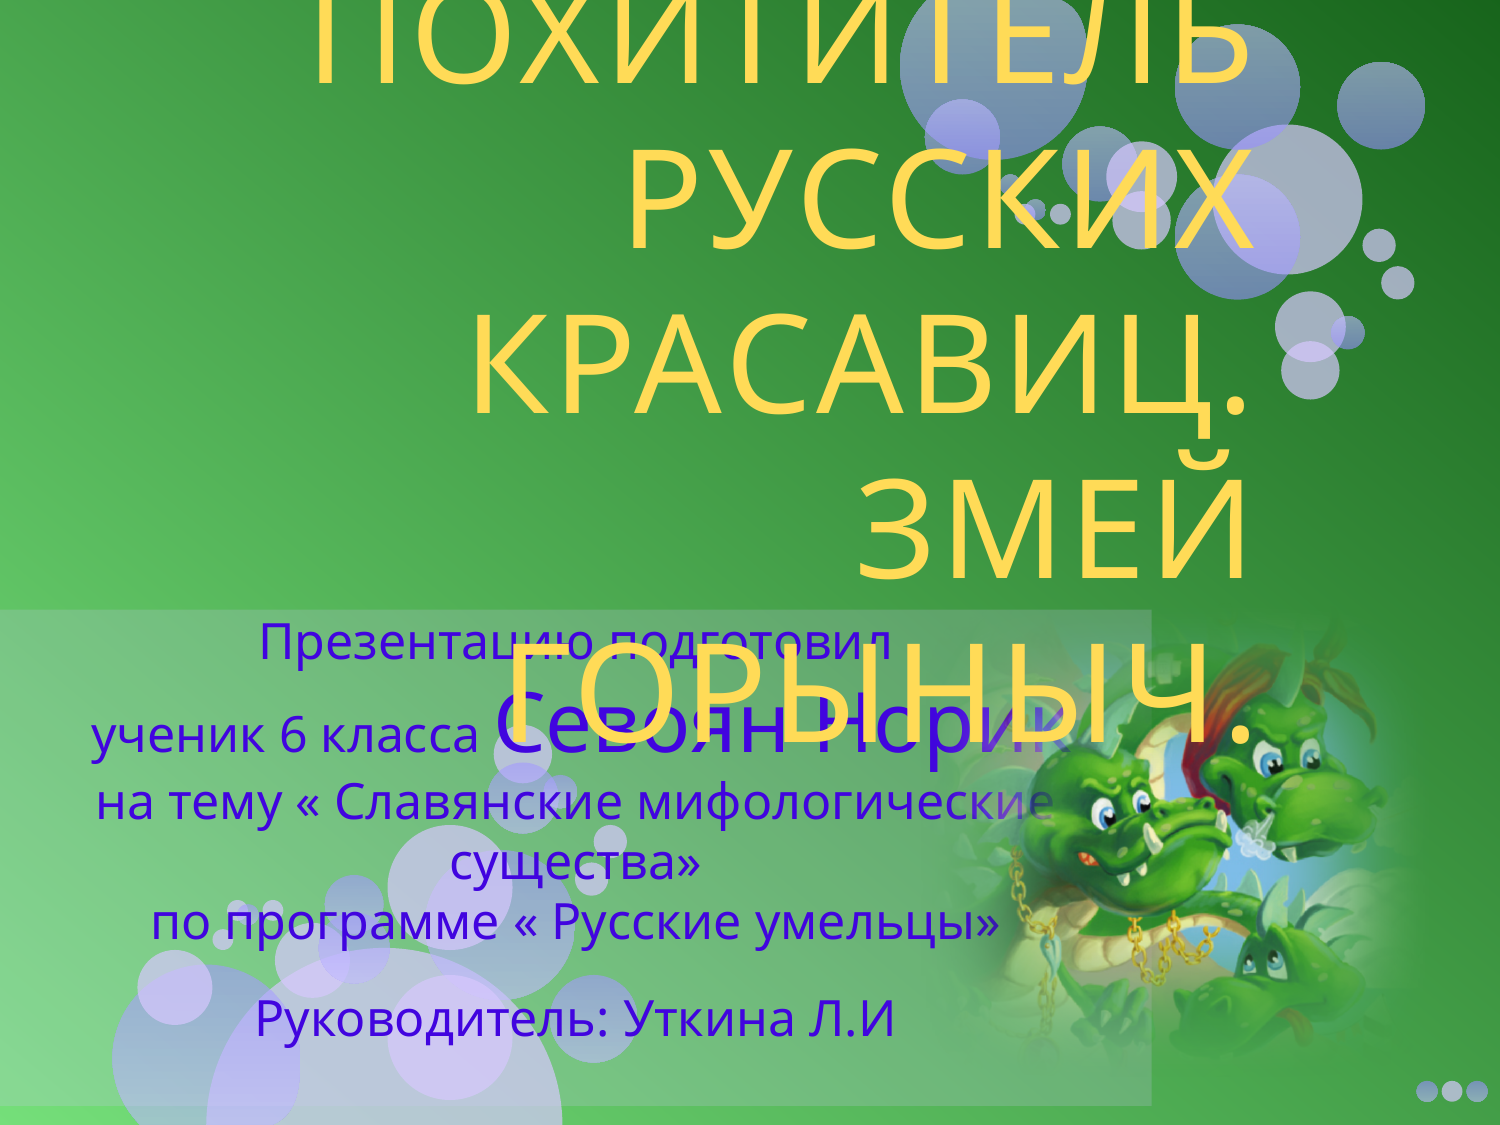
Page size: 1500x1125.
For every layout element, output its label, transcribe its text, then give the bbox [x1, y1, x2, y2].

title ПОХИТИТЕЛЬ РУССКИХ КРАСАВИЦ. ЗМЕЙ ГОРЫНЫЧ. [112, 237, 1275, 479]
picture [913, 596, 1441, 1084]
subtitle Презентацию подготовил ученик 6 класса Севоян Норик на тему « Славянские мифологические существа» по программе « Русские умельцы» Руководитель: Уткина Л.И [0, 609, 1152, 1106]
